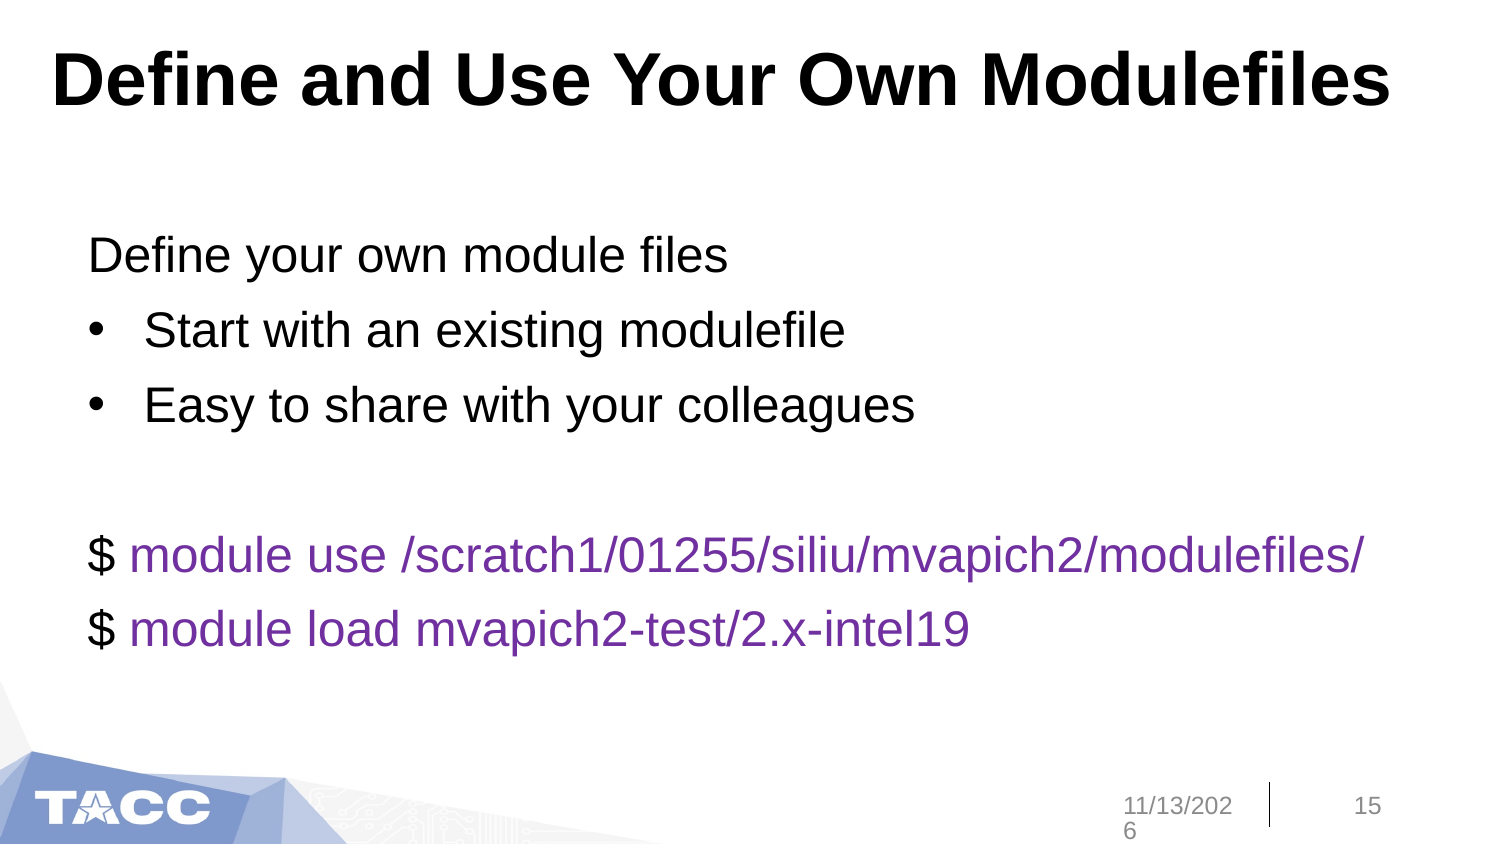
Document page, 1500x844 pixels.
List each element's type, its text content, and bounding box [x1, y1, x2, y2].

picture [0, 0, 1500, 844]
slide_number 15 [1284, 782, 1397, 827]
list Define your own module files Start with an existing modulefile Easy to share with your colleagues $ module use /scratch1/01255/siliu/mvapich2/modulefiles/ $ module load mvapich2-test/2.x-intel19 [72, 222, 1485, 758]
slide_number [1108, 782, 1255, 827]
title Define and Use Your Own Modulefiles [36, 0, 1500, 164]
